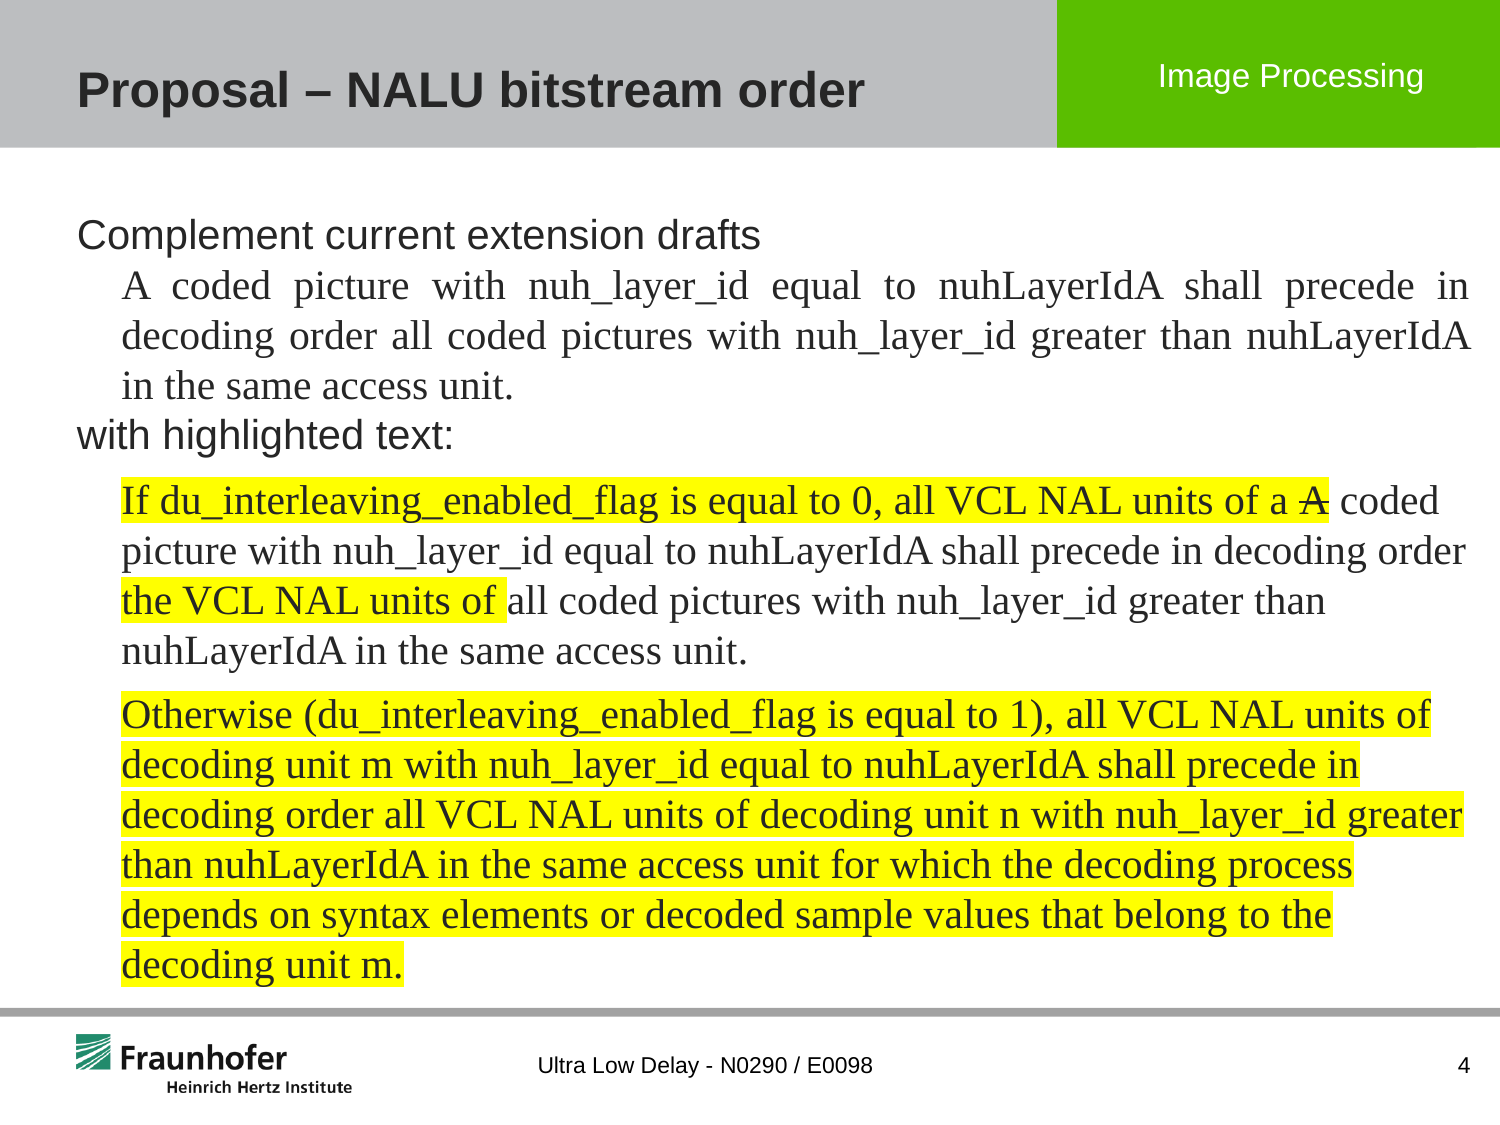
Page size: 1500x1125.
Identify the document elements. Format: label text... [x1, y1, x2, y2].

slide_number 4 [1394, 1034, 1471, 1094]
title Proposal – NALU bitstream order [76, 58, 1022, 118]
list Complement current extension drafts A coded picture with nuh_layer_id equal to nuhLayerIdA shall precede in decoding order all coded pictures with nuh_layer_id greater than nuhLayerIdA in the same access unit. with highlighted text: If du_interleaving_enabled_flag is equal to 0, all VCL NAL units of a A coded picture with nuh_layer_id equal to nuhLayerIdA shall precede in decoding order the VCL NAL units of all coded pictures with nuh_layer_id greater than nuhLayerIdA in the same access unit. Otherwise (du_interleaving_enabled_flag is equal to 1), all VCL NAL units of decoding unit m with nuh_layer_id equal to nuhLayerIdA shall precede in decoding order all VCL NAL units of decoding unit n with nuh_layer_id greater than nuhLayerIdA in the same access unit for which the decoding process depends on syntax elements or decoded sample values that belong to the decoding unit m. [76, 207, 1471, 1071]
footer Ultra Low Delay - N0290 / E0098 [442, 1034, 1008, 1094]
picture [76, 1071, 352, 1093]
